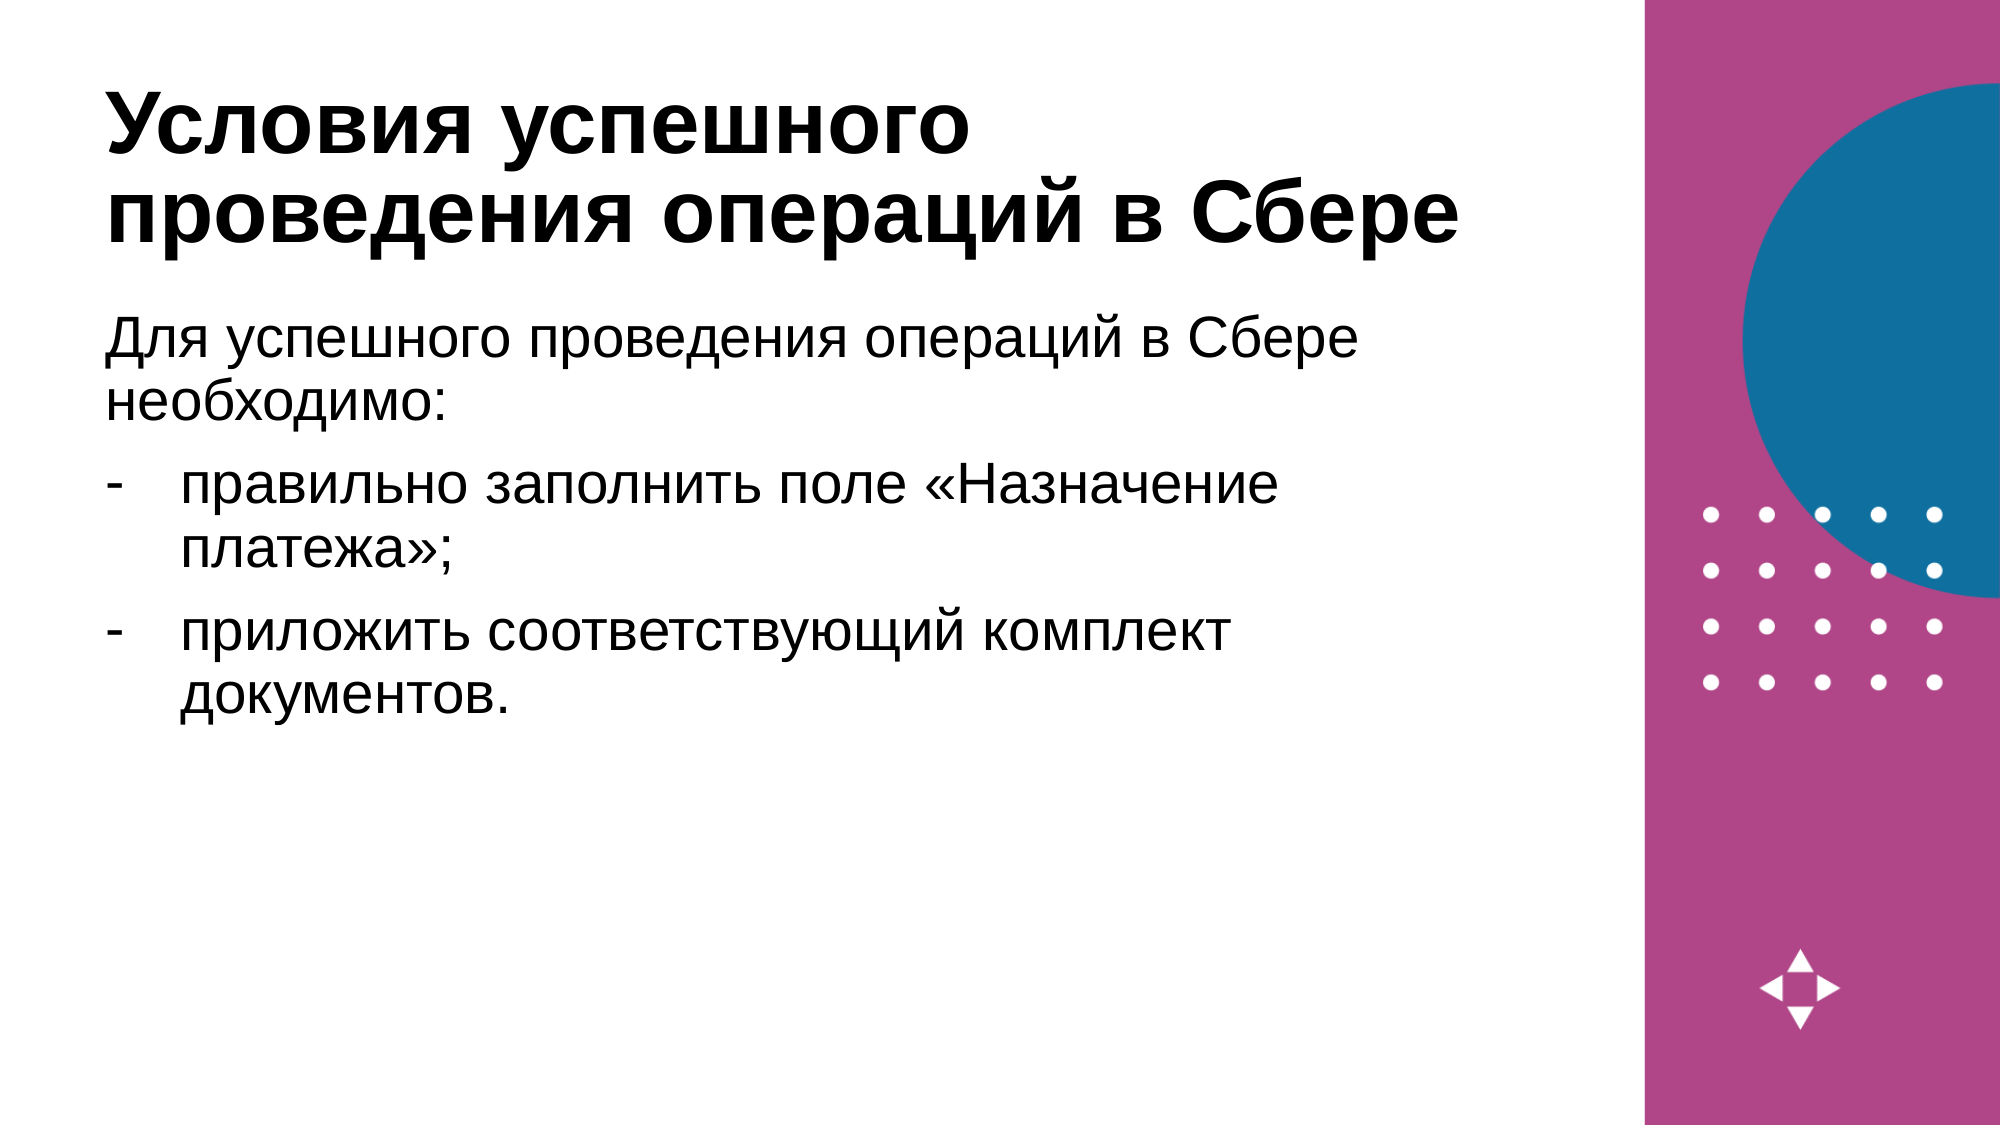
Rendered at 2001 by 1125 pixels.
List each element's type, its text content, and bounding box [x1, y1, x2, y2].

picture [0, 0, 2000, 1125]
list Для успешного проведения операций в Сбере необходимо: правильно заполнить поле «Назначение платежа»; приложить соответствующий комплект документов. [90, 299, 1483, 1014]
title Условия успешного проведения операций в Сбере [90, 74, 1483, 280]
